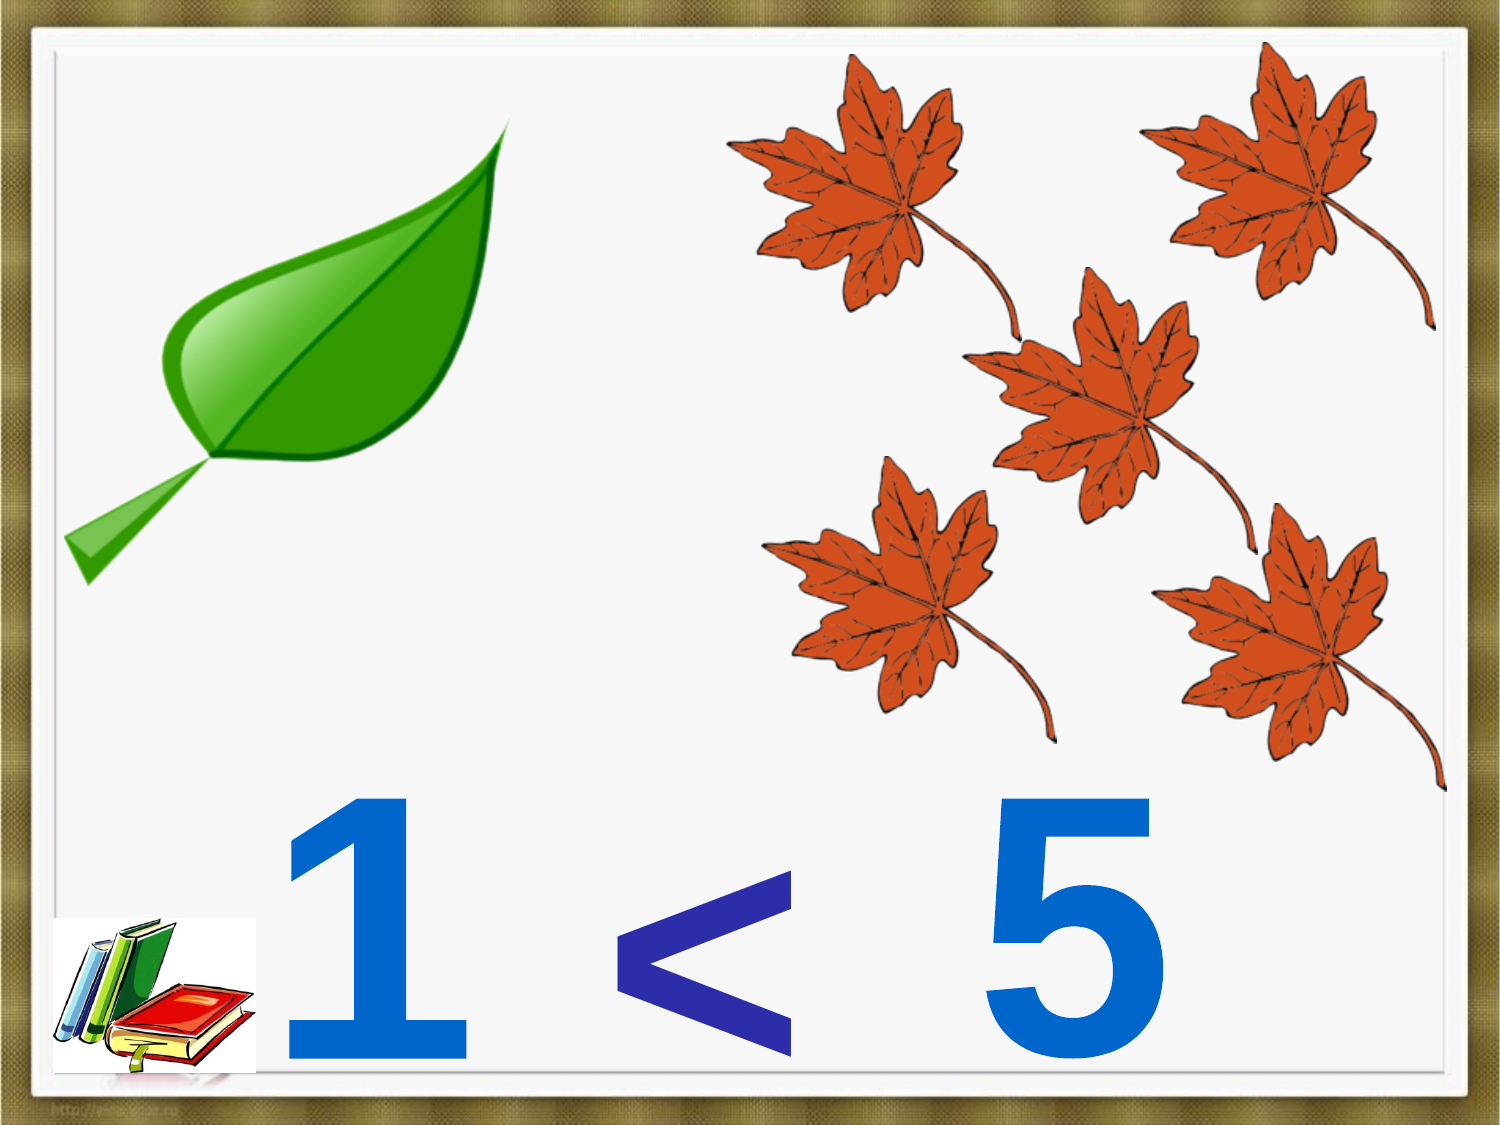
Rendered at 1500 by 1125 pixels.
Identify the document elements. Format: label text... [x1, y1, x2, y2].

text_box < [588, 725, 821, 1125]
picture [0, 0, 1500, 1125]
